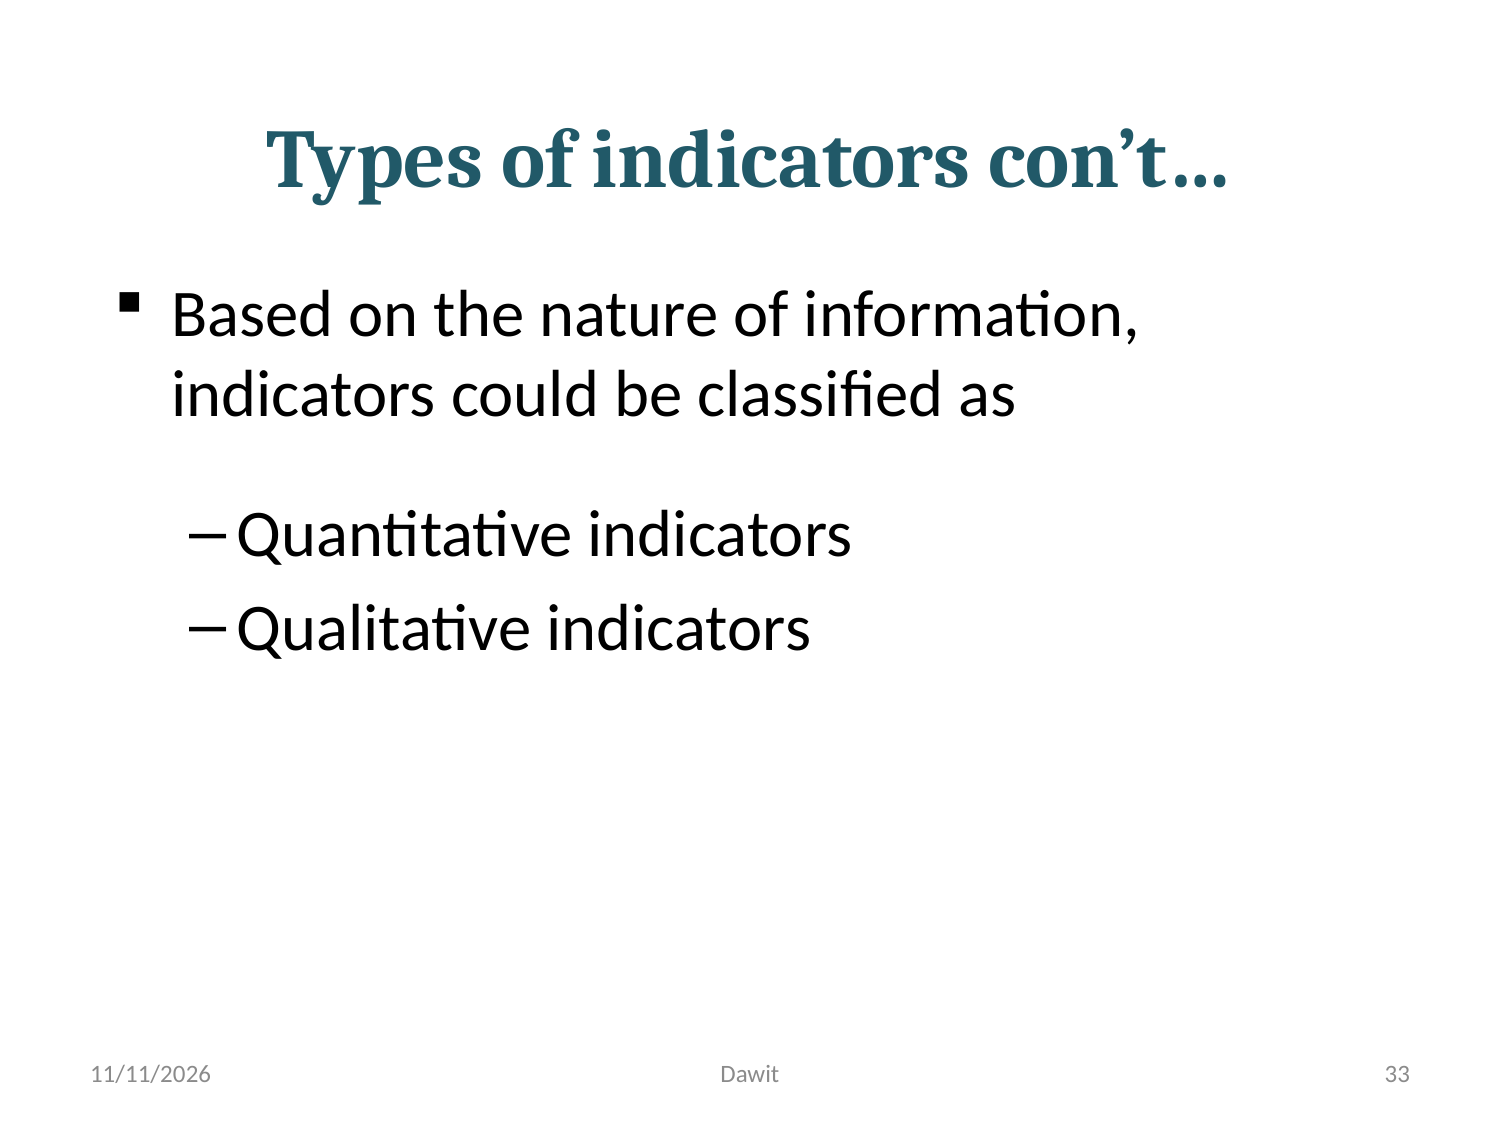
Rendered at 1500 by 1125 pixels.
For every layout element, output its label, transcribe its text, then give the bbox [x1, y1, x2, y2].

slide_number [75, 1042, 425, 1103]
slide_number 33 [1074, 1042, 1425, 1103]
list Based on the nature of information, indicators could be classified as Quantitative indicators Qualitative indicators [99, 262, 1425, 1013]
footer Dawit [512, 1042, 988, 1103]
title Types of indicators con’t… [75, 75, 1425, 233]
